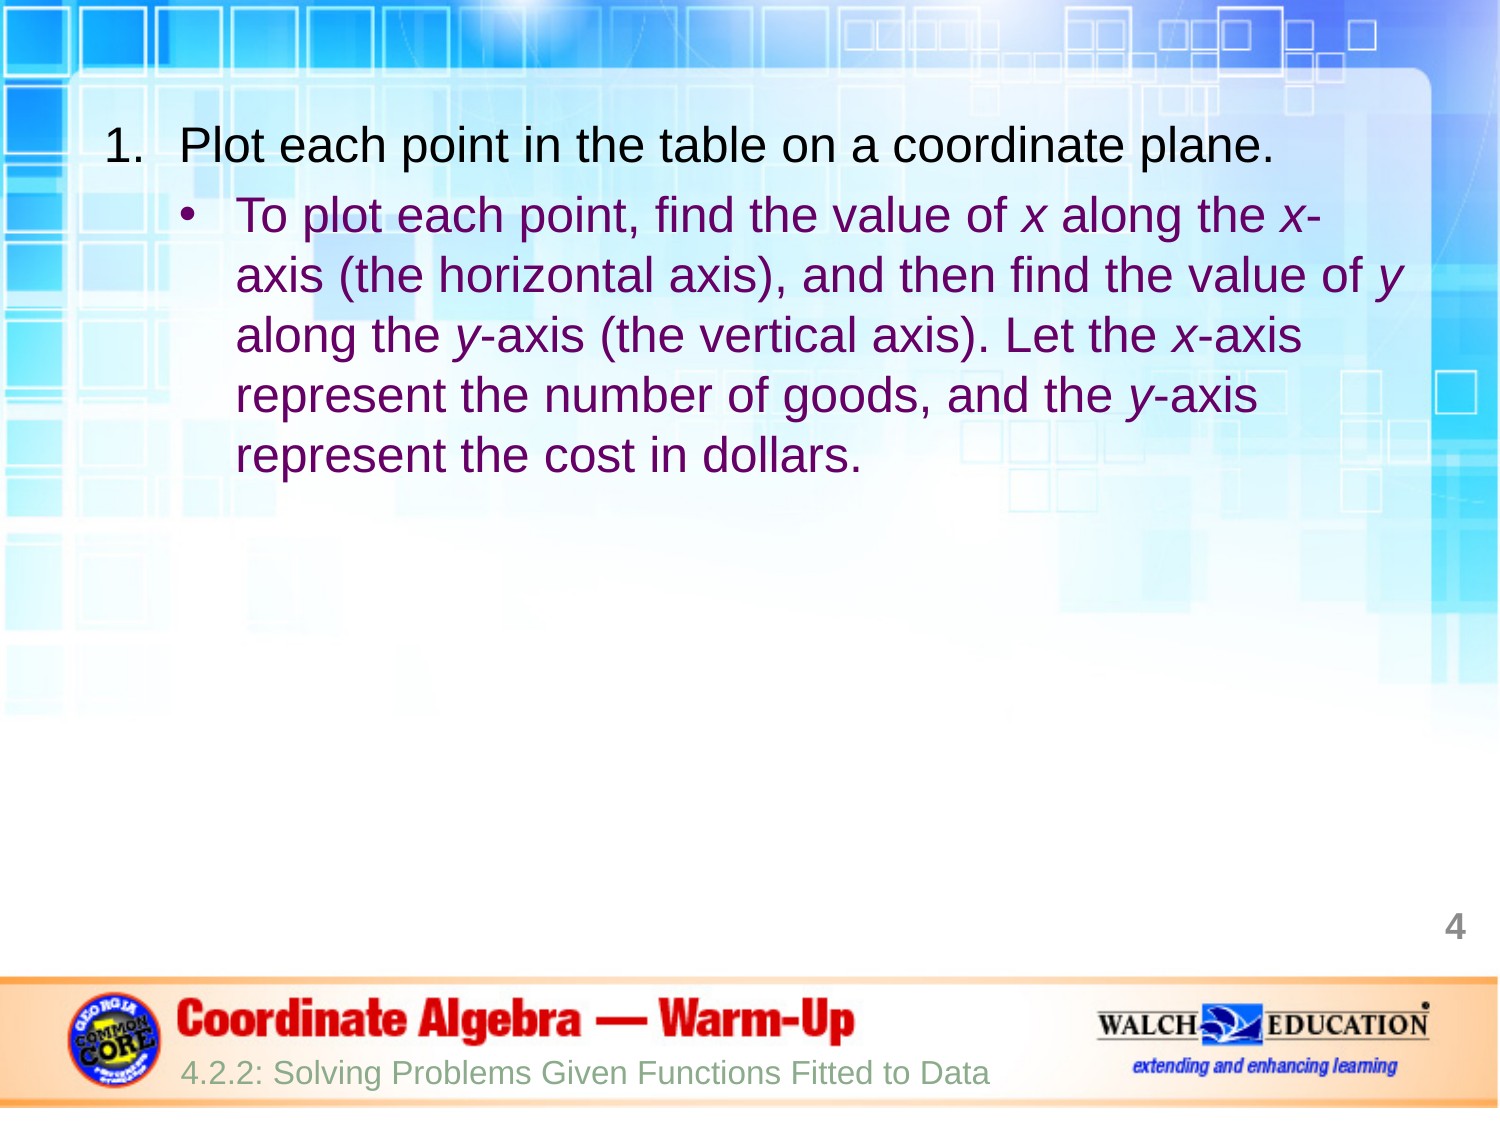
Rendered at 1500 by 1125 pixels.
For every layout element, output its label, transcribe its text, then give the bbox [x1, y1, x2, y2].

text_box [1441, 924, 1472, 1001]
slide_number 4 [1361, 901, 1481, 949]
picture [0, 0, 1500, 1108]
subtitle Plot each point in the table on a coordinate plane. To plot each point, find the value of x along the x-axis (the horizontal axis), and then find the value of y along the y-axis (the vertical axis). Let the x-axis represent the number of goods, and the y-axis represent the cost in dollars. [89, 105, 1419, 925]
footer 4.2.2: Solving Problems Given Functions Fitted to Data [165, 1048, 1064, 1094]
